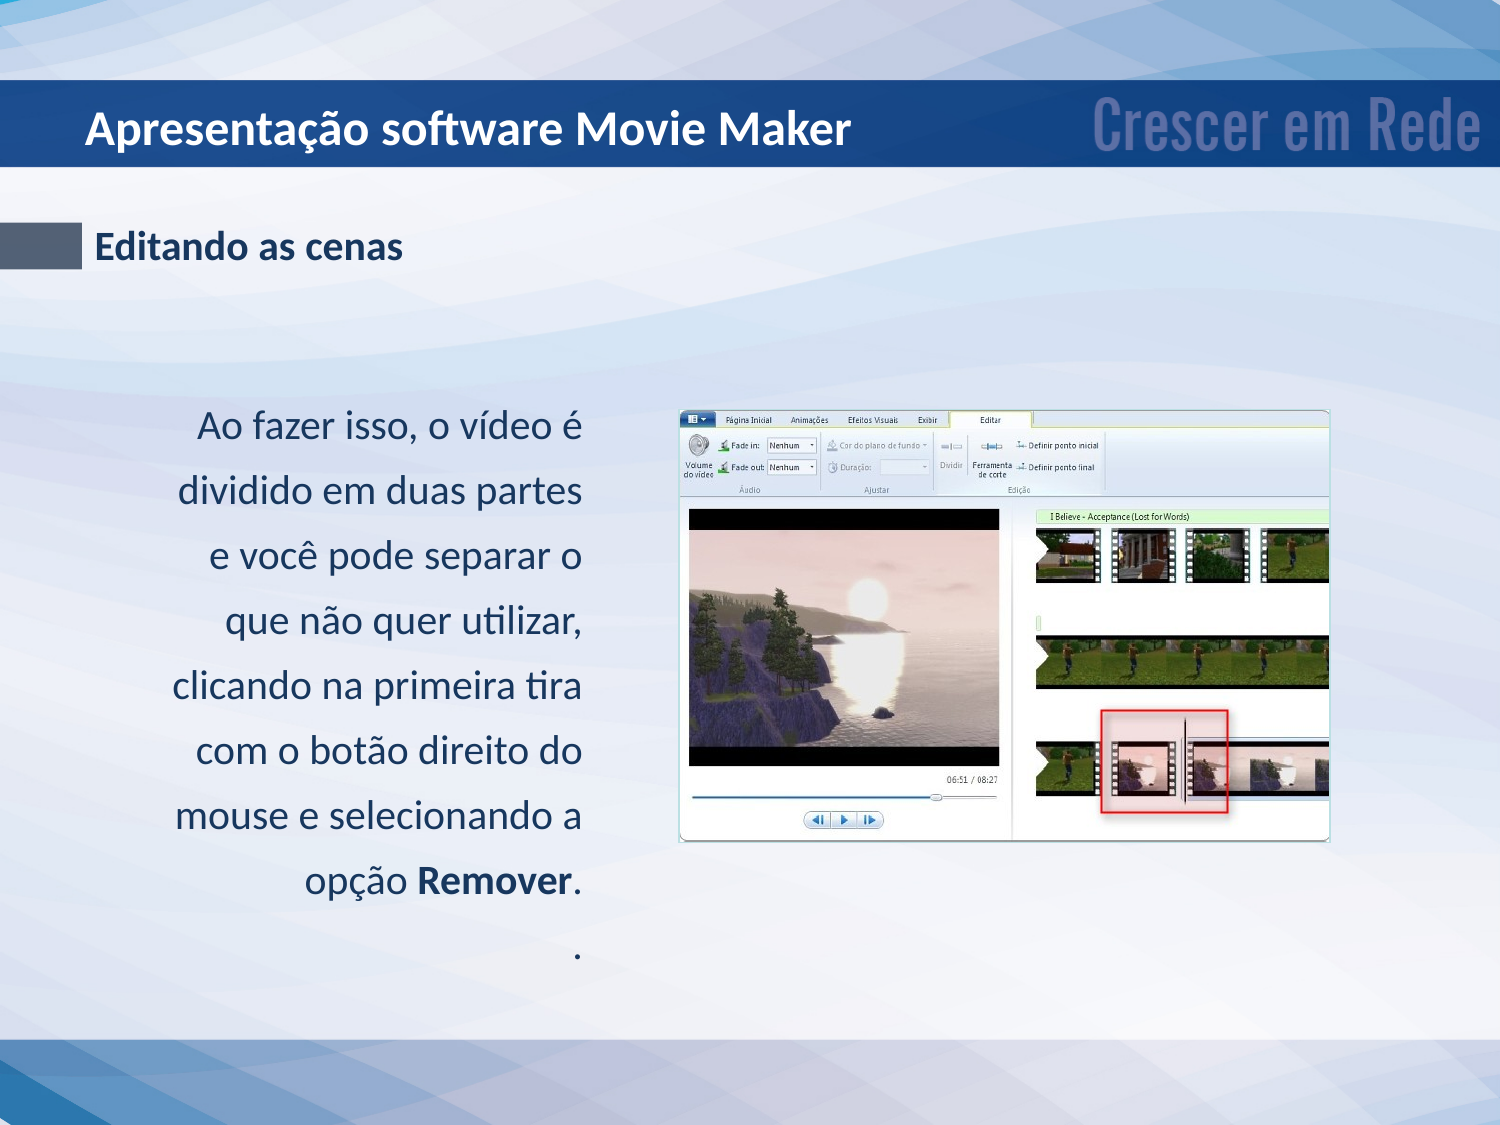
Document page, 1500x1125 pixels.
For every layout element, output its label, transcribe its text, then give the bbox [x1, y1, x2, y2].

text_box [0, 220, 70, 272]
picture [0, 0, 1500, 1125]
text_box Apresentação software Movie Maker [70, 88, 1430, 223]
text_box Editando as cenas [70, 210, 1172, 326]
text_box Ao fazer isso, o vídeo é dividido em duas partes e você pode separar o que não quer utilizar, clicando na primeira tira com o botão direito do mouse e selecionando a opção Remover. . [152, 375, 598, 1125]
